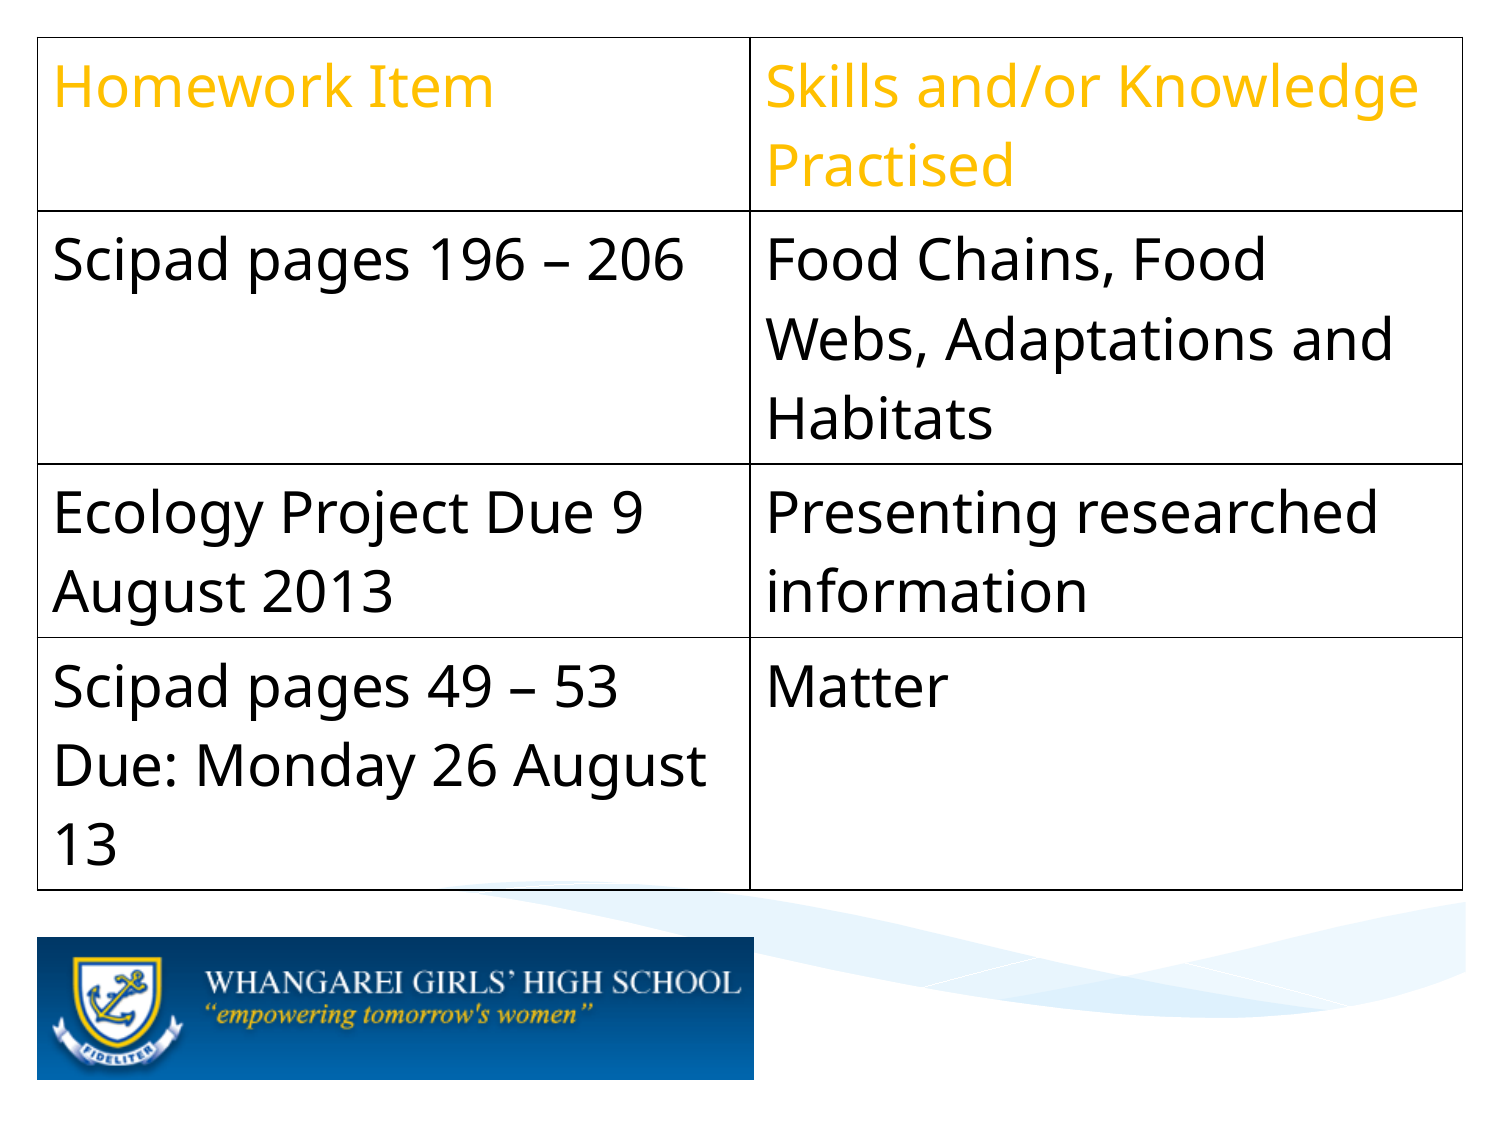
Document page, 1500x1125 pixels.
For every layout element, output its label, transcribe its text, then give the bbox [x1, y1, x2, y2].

table_cell Food Chains, Food Webs, Adaptations and Habitats [751, 212, 1462, 463]
table_cell Ecology Project Due 9 August 2013 [38, 465, 749, 637]
table_cell Matter [751, 638, 1462, 889]
picture [37, 937, 754, 1080]
table_cell Scipad pages 49 – 53 Due: Monday 26 August 13 [38, 638, 749, 889]
table_header Homework Item [38, 38, 749, 210]
table_cell Presenting researched information [751, 465, 1462, 637]
table_header Skills and/or Knowledge Practised [751, 38, 1462, 210]
table_cell Scipad pages 196 – 206 [38, 212, 749, 463]
